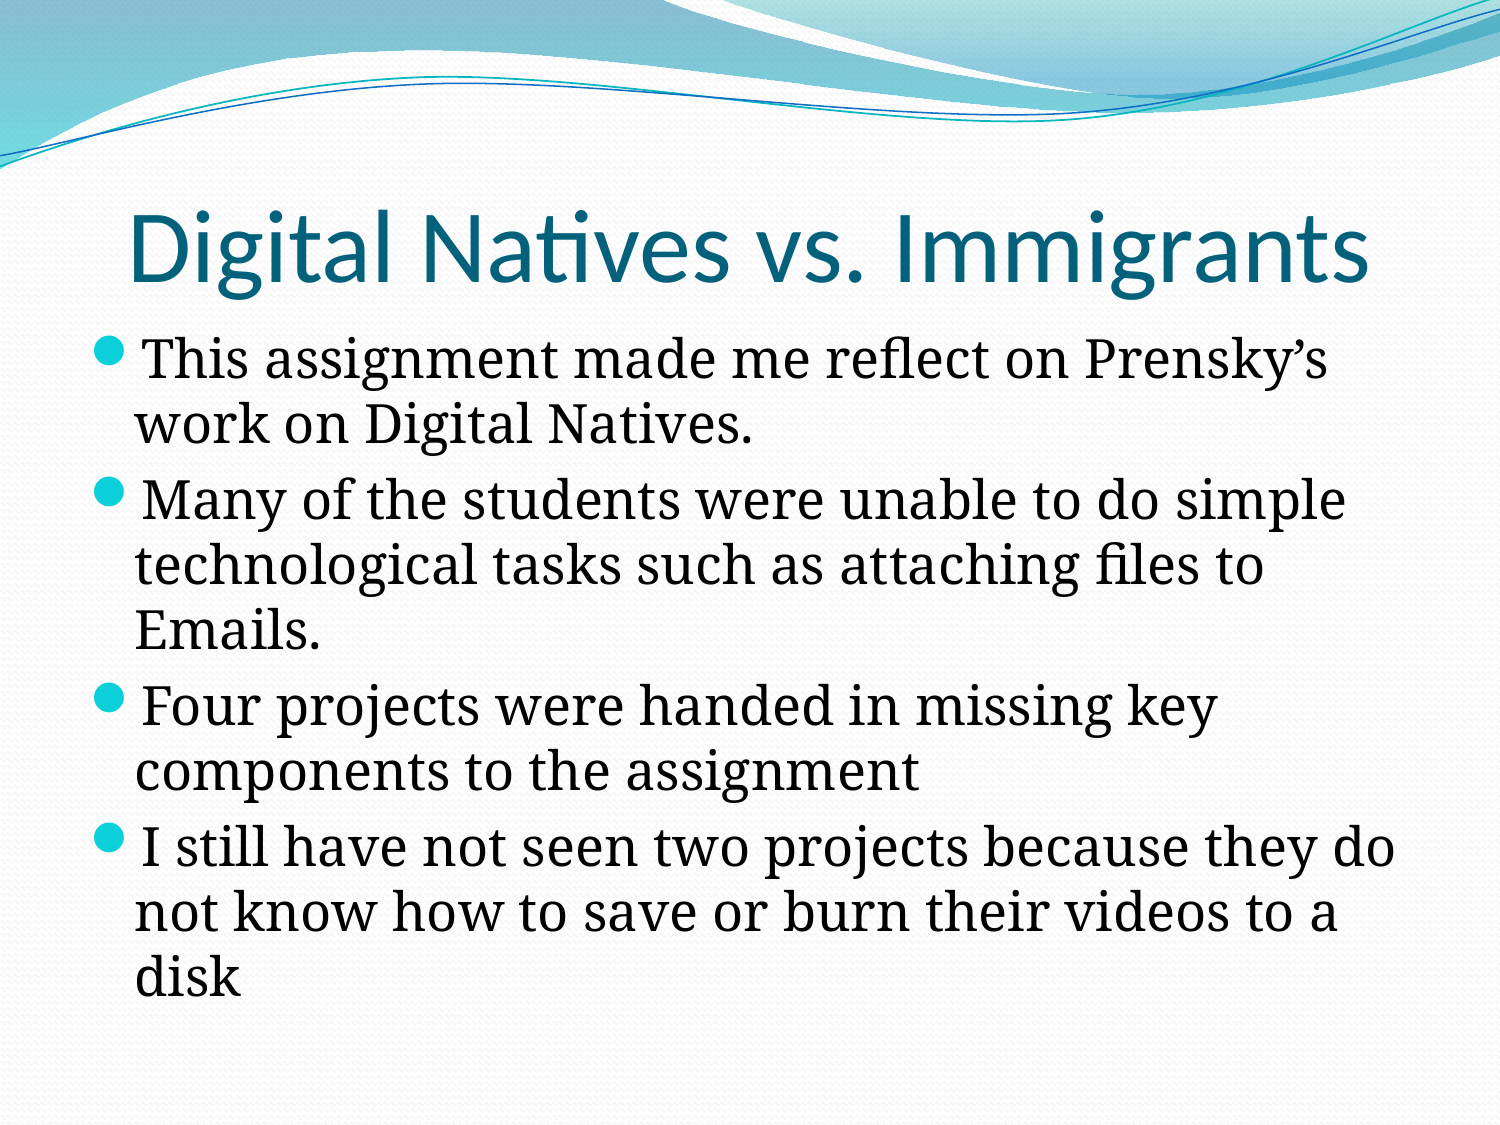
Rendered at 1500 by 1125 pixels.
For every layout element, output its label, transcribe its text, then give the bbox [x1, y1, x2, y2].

list This assignment made me reflect on Prensky’s work on Digital Natives. Many of the students were unable to do simple technological tasks such as attaching files to Emails. Four projects were handed in missing key components to the assignment I still have not seen two projects because they do not know how to save or burn their videos to a disk [75, 317, 1425, 1038]
title Digital Natives vs. Immigrants [75, 115, 1425, 303]
